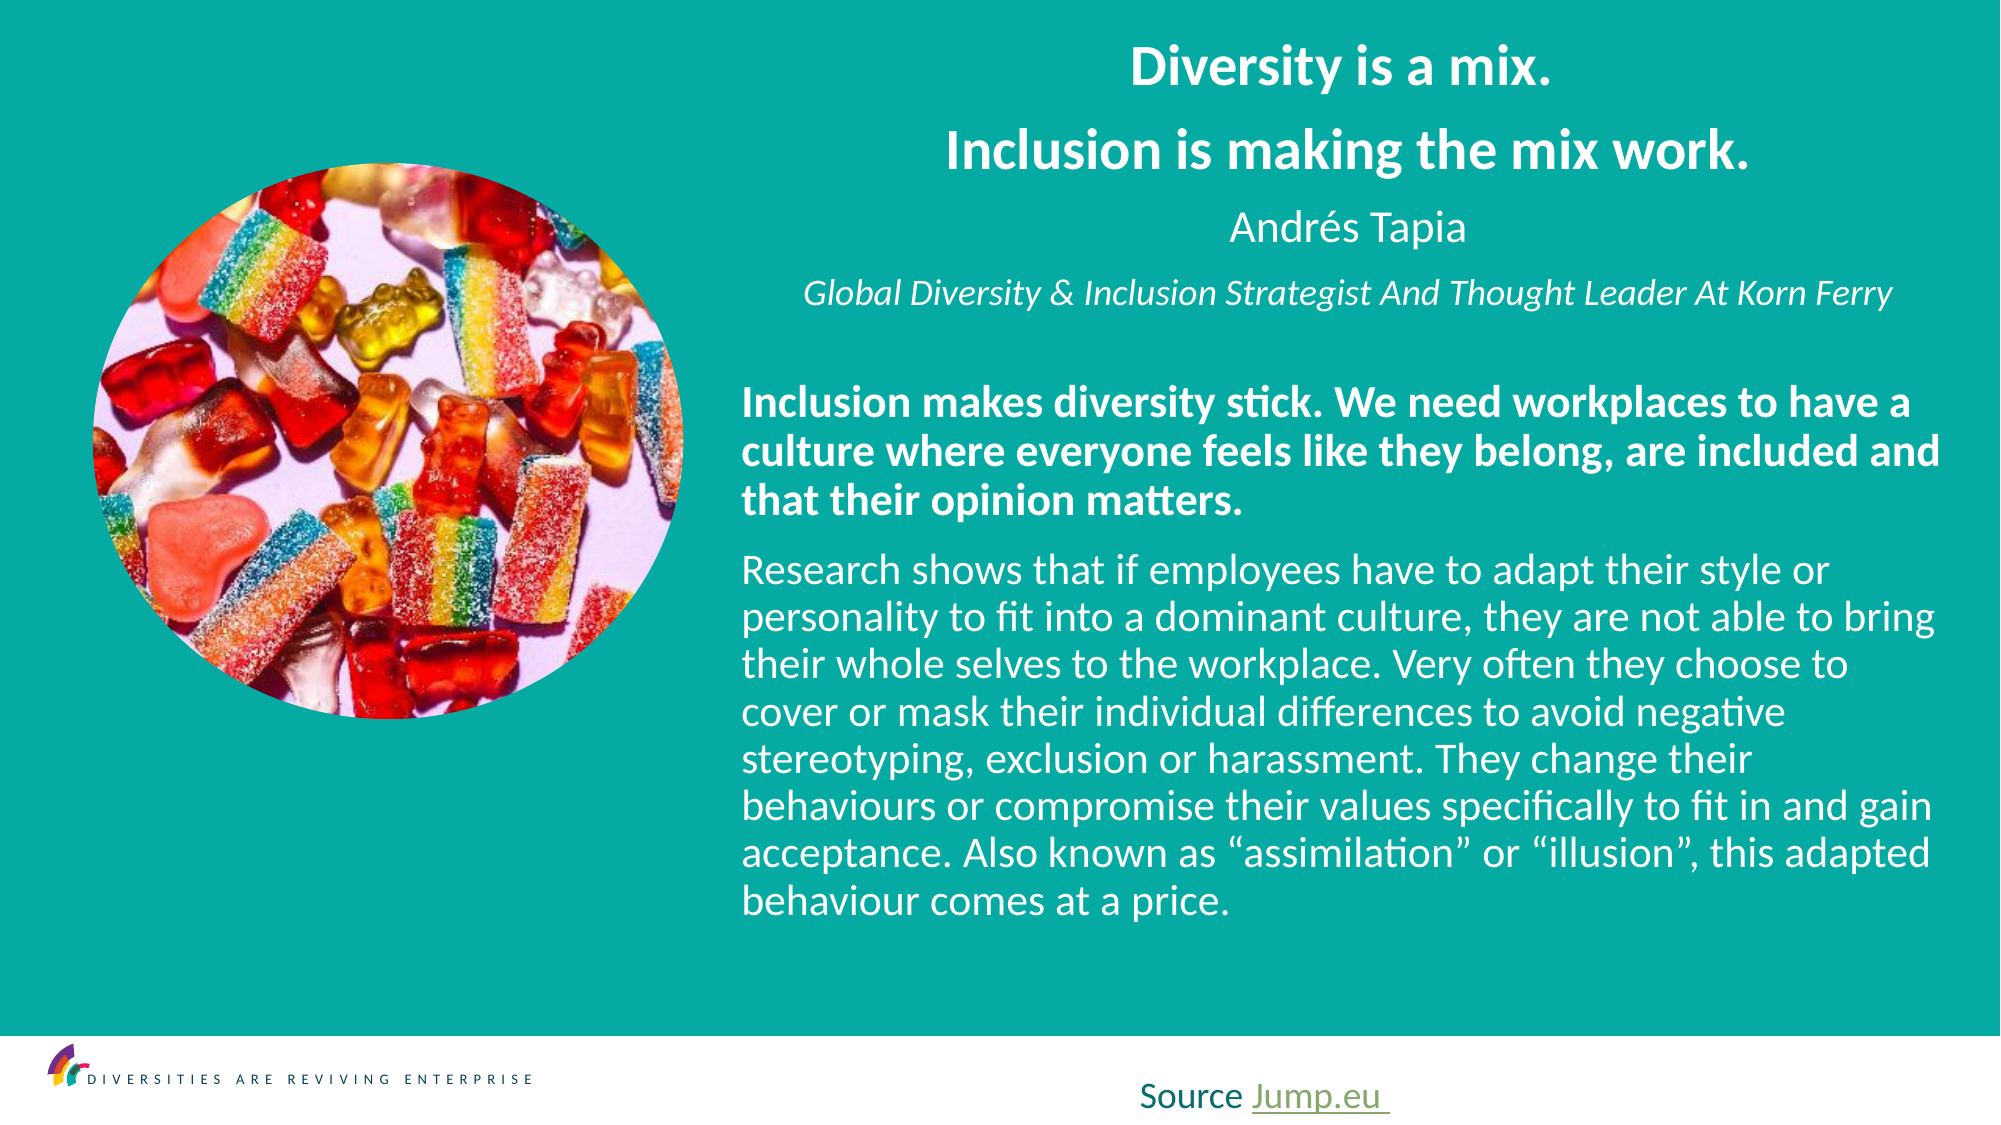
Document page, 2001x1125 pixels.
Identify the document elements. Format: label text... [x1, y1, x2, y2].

text_box Diversity is a mix. Inclusion is making the mix work. Andrés Tapia Global Diversity & Inclusion Strategist And Thought Leader At Korn Ferry Inclusion makes diversity stick. We need workplaces to have a culture where everyone feels like they belong, are included and that their opinion matters. Research shows that if employees have to adapt their style or personality to fit into a dominant culture, they are not able to bring their whole selves to the workplace. Very often they choose to cover or mask their individual differences to avoid negative stereotyping, exclusion or harassment. They change their behaviours or compromise their values specifically to fit in and gain acceptance. Also known as “assimilation” or “illusion”, this adapted behaviour comes at a price. [726, 27, 1971, 1018]
picture [92, 162, 684, 720]
text_box Source Jump.eu [1124, 1063, 1624, 1124]
